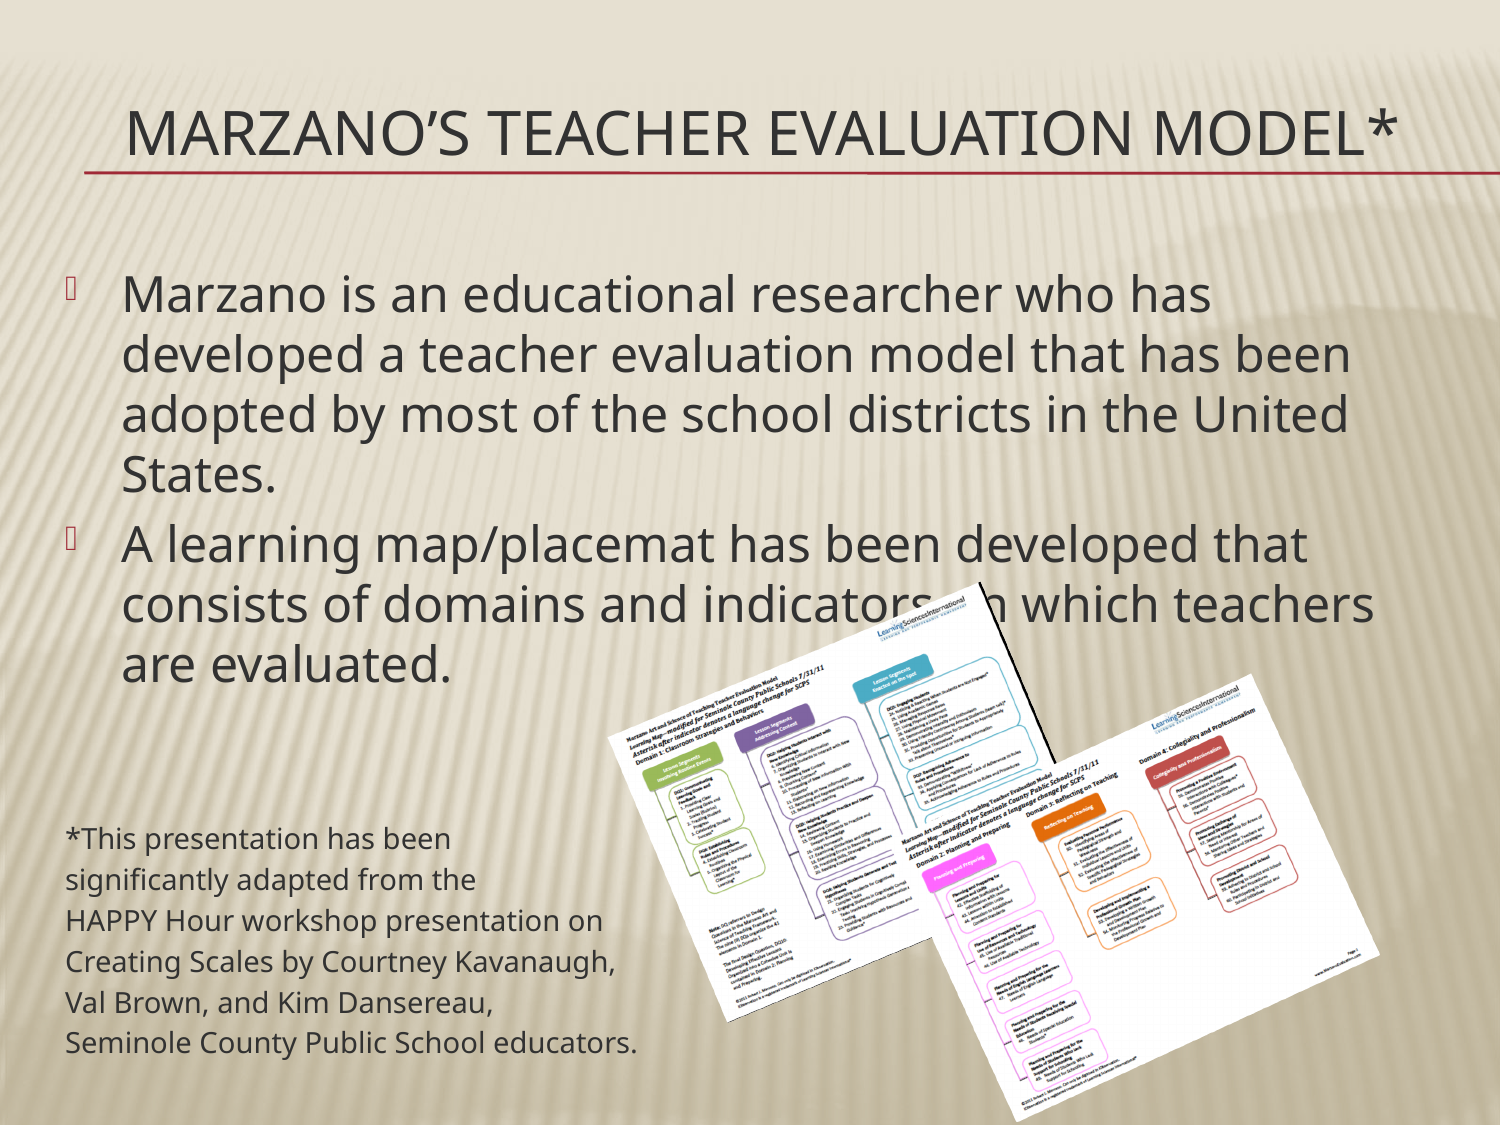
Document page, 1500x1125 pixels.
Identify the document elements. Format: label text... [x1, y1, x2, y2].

title Marzano’s Teacher Evaluation Model* [50, 62, 1475, 200]
picture [569, 582, 1418, 1053]
list Marzano is an educational researcher who has developed a teacher evaluation model that has been adopted by most of the school districts in the United States. A learning map/placemat has been developed that consists of domains and indicators on which teachers are evaluated. *This presentation has been significantly adapted from the HAPPY Hour workshop presentation on Creating Scales by Courtney Kavanaugh, Val Brown, and Kim Dansereau, Seminole County Public School educators. [49, 254, 1476, 998]
picture [990, 1063, 1144, 1122]
picture [705, 967, 846, 1022]
